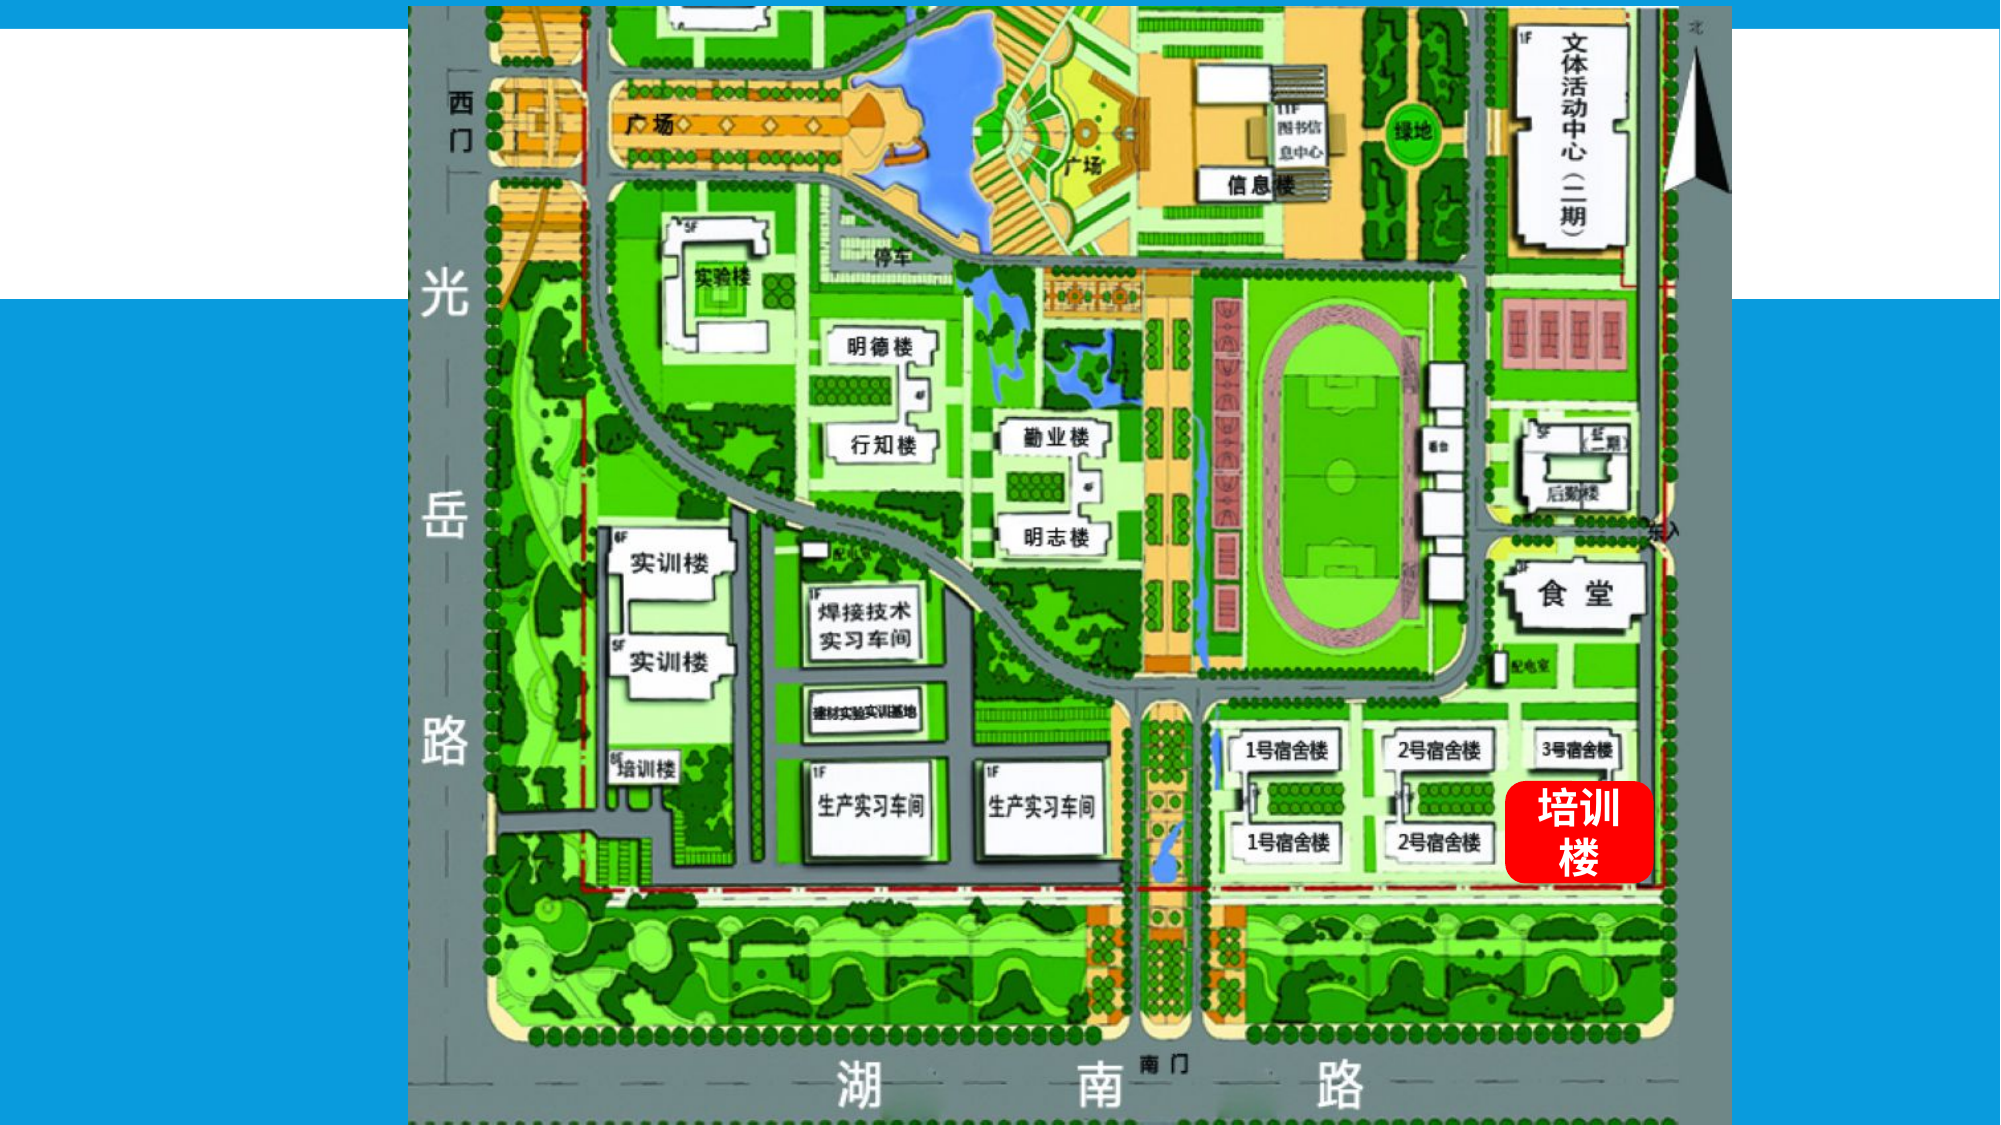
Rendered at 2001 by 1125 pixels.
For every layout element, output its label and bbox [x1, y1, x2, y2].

picture [407, 7, 1732, 1125]
